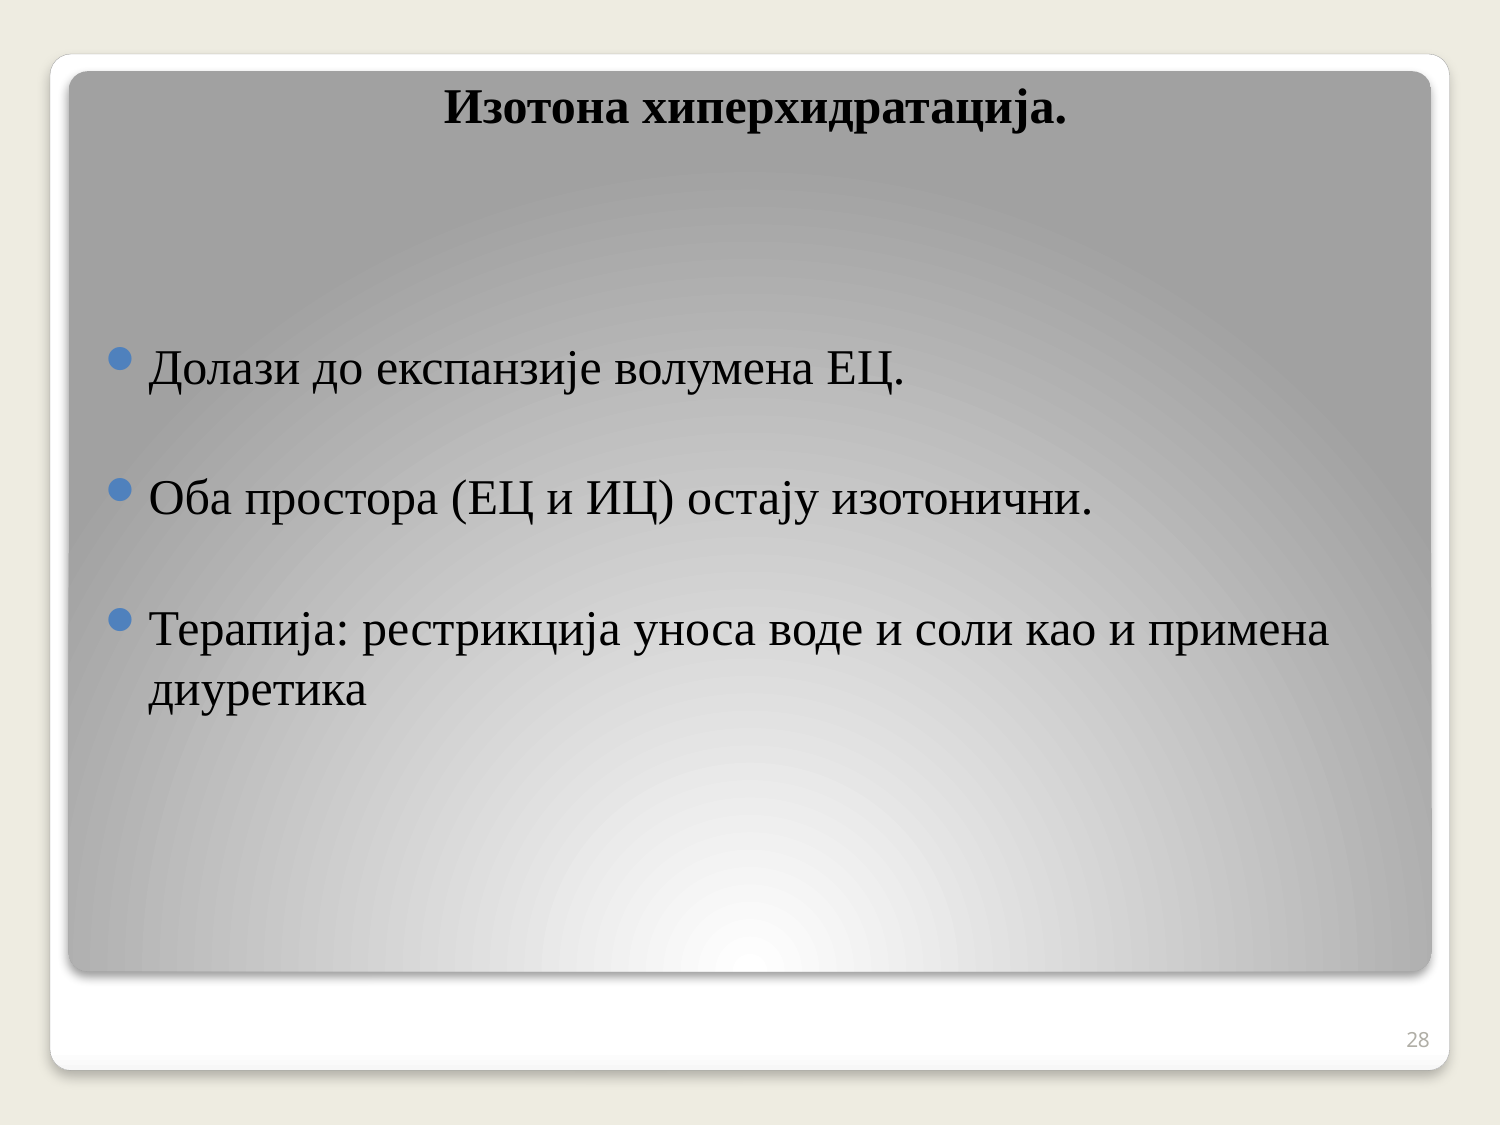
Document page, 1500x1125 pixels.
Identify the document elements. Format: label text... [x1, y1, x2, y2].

slide_number 28 [1369, 1002, 1445, 1063]
list Изотона хиперхидратација. Долази до експанзије волумена ЕЦ. Оба простора (ЕЦ и ИЦ) остају изотонични. Терапија: рестрикција уноса воде и соли као и примена диуретика [75, 58, 1434, 1063]
